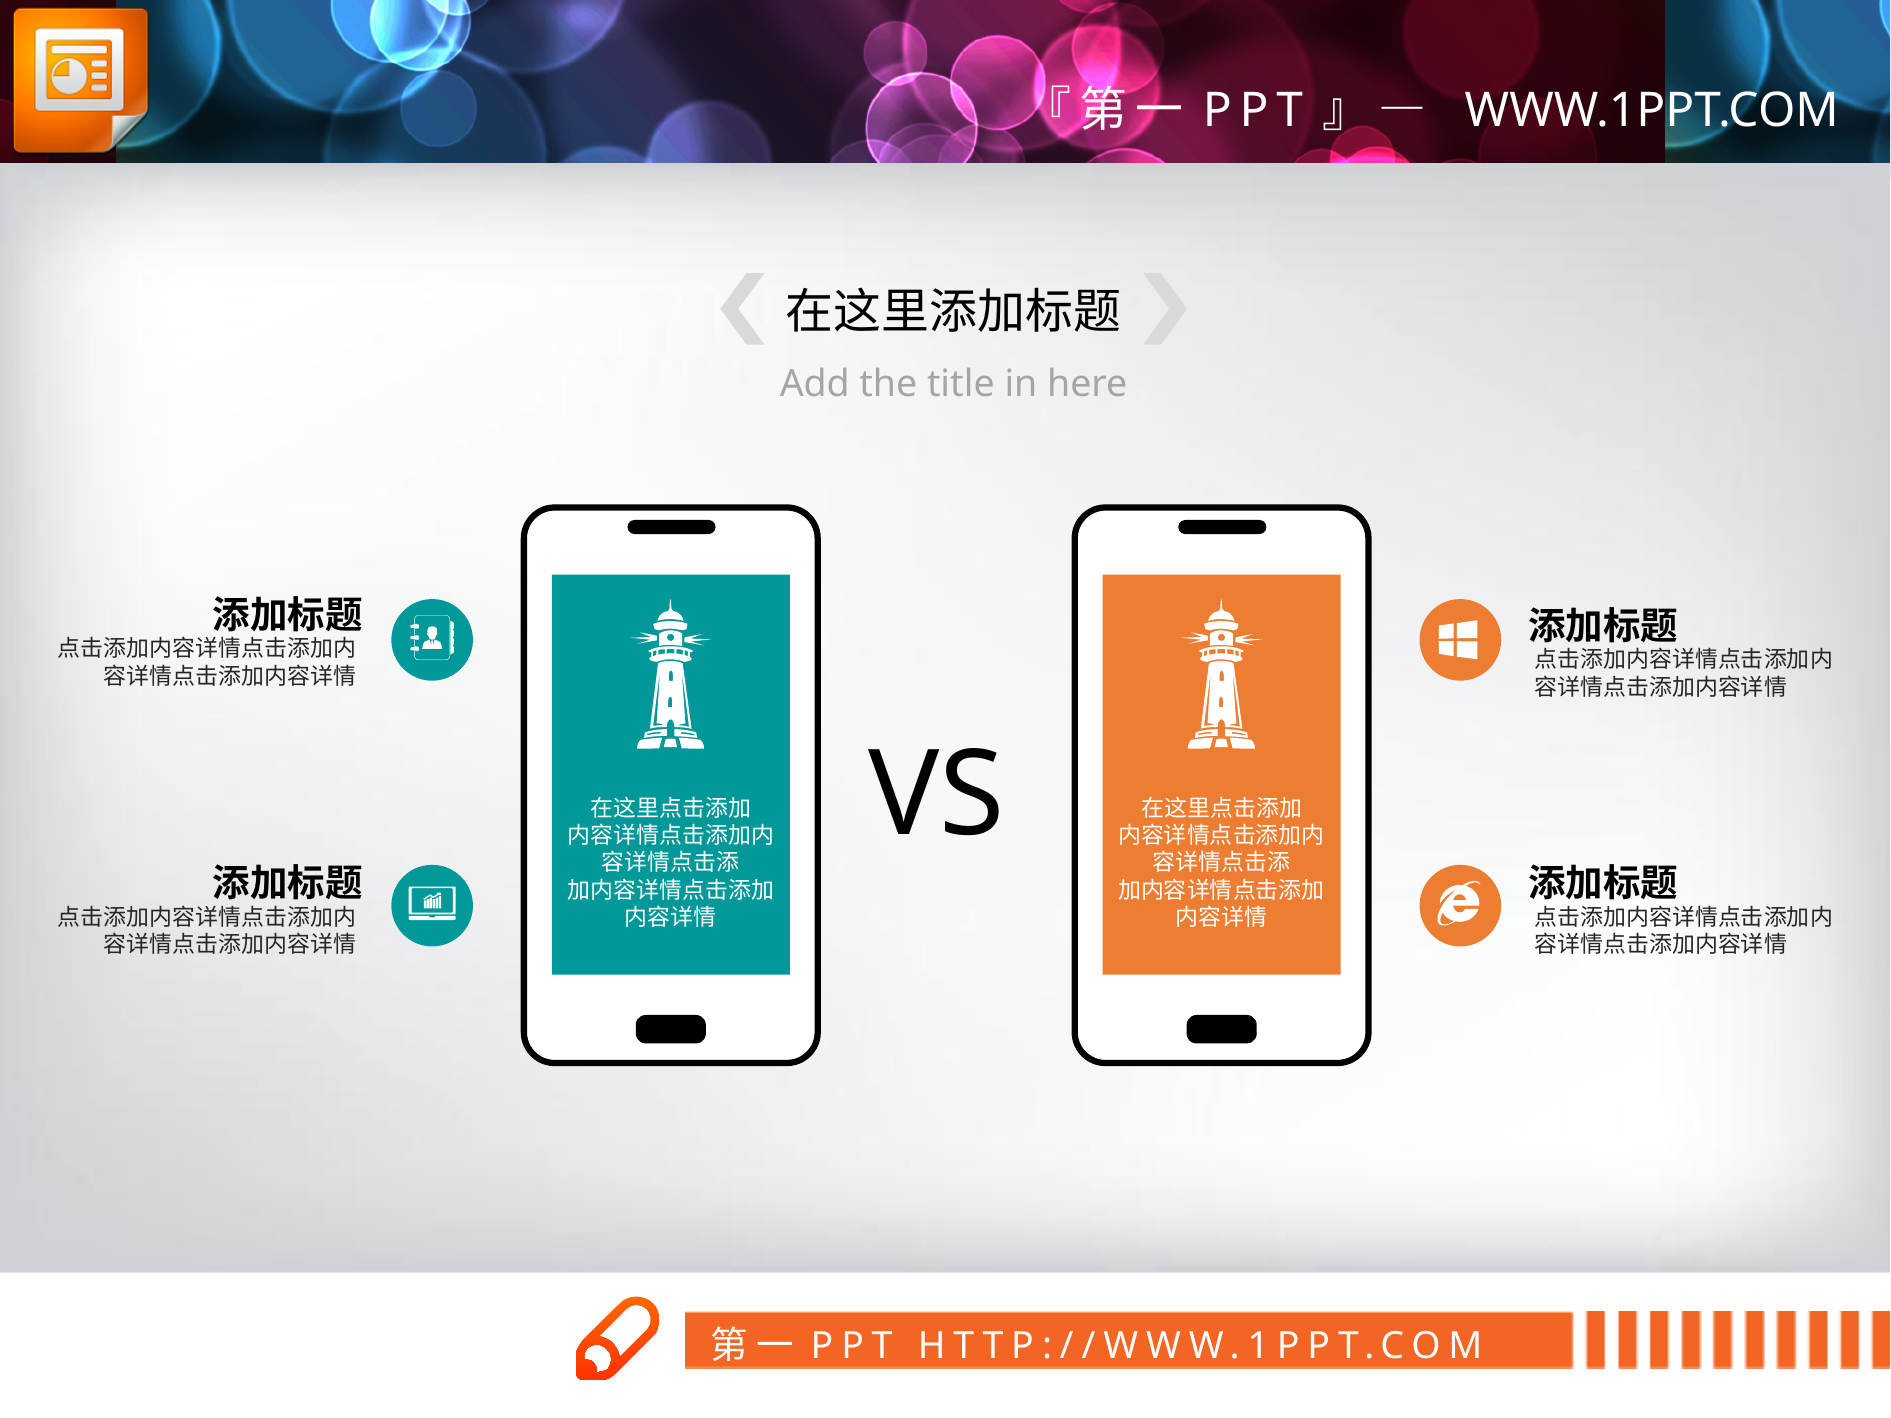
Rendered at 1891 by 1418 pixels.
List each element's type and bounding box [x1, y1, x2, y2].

picture [0, 0, 1891, 1275]
text_box [720, 272, 1188, 410]
picture [685, 1311, 1891, 1369]
text_box [40, 507, 1851, 1064]
